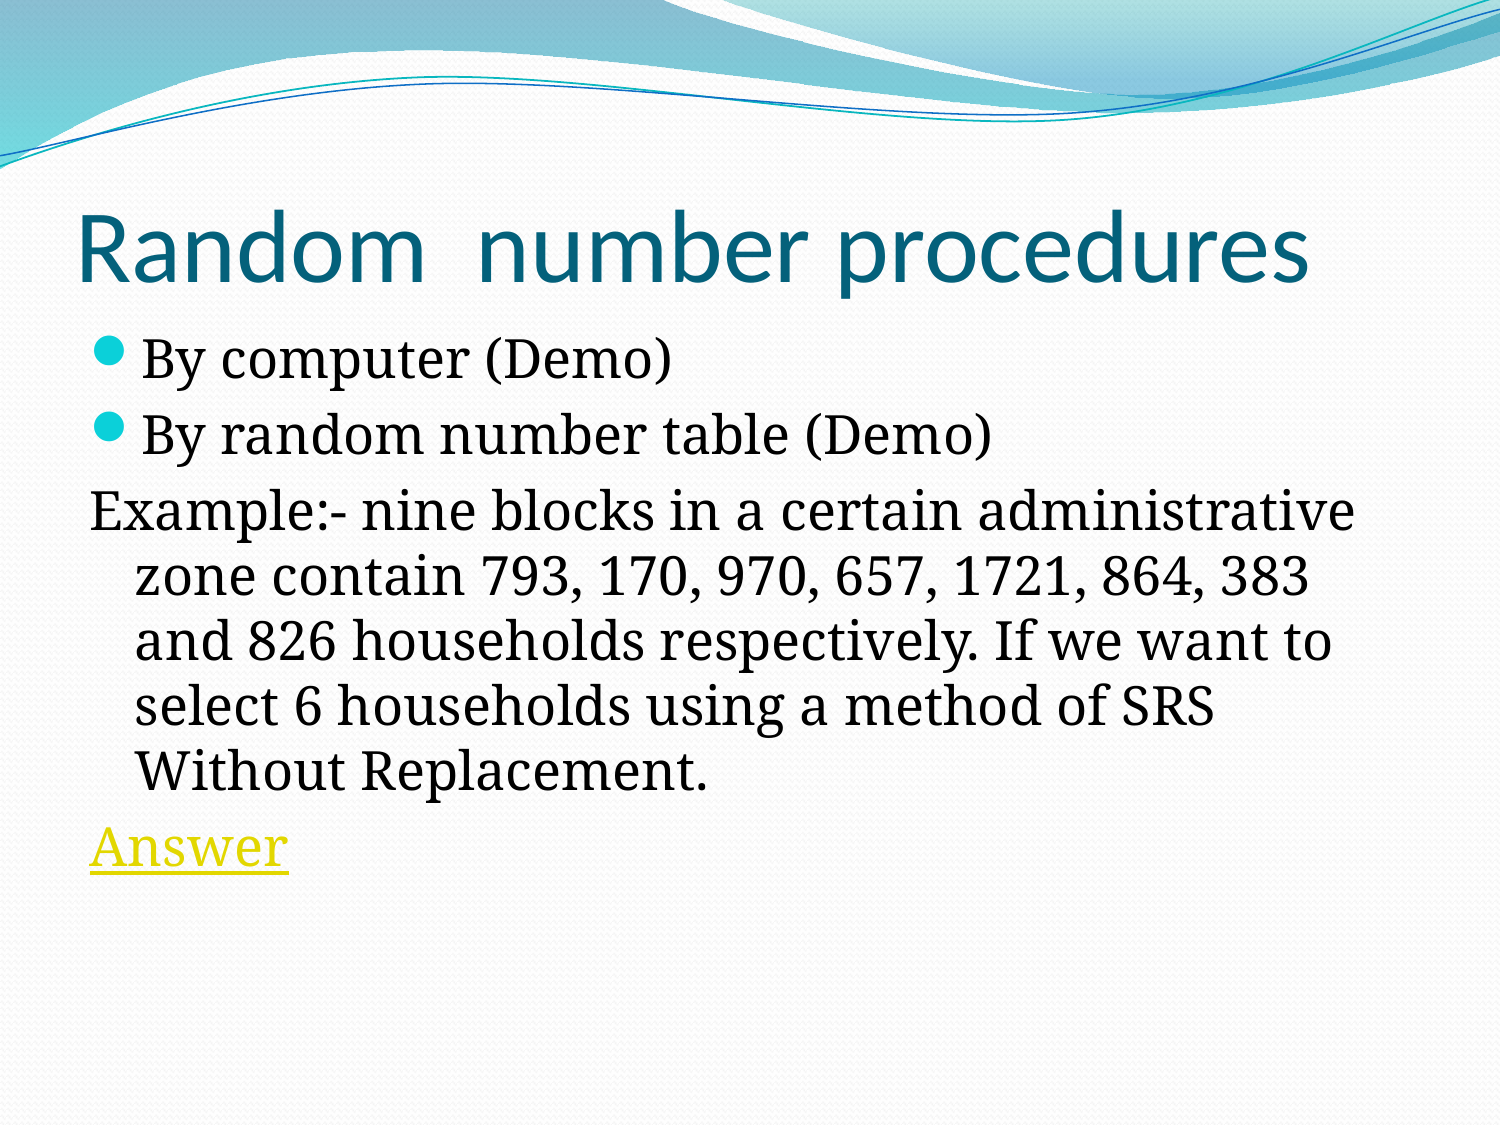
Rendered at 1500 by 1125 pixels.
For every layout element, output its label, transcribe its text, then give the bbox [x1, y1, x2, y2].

list By computer (Demo) By random number table (Demo) Example:- nine blocks in a certain administrative zone contain 793, 170, 970, 657, 1721, 864, 383 and 826 households respectively. If we want to select 6 households using a method of SRS Without Replacement. Answer [75, 317, 1425, 1038]
title Random number procedures [75, 115, 1425, 303]
